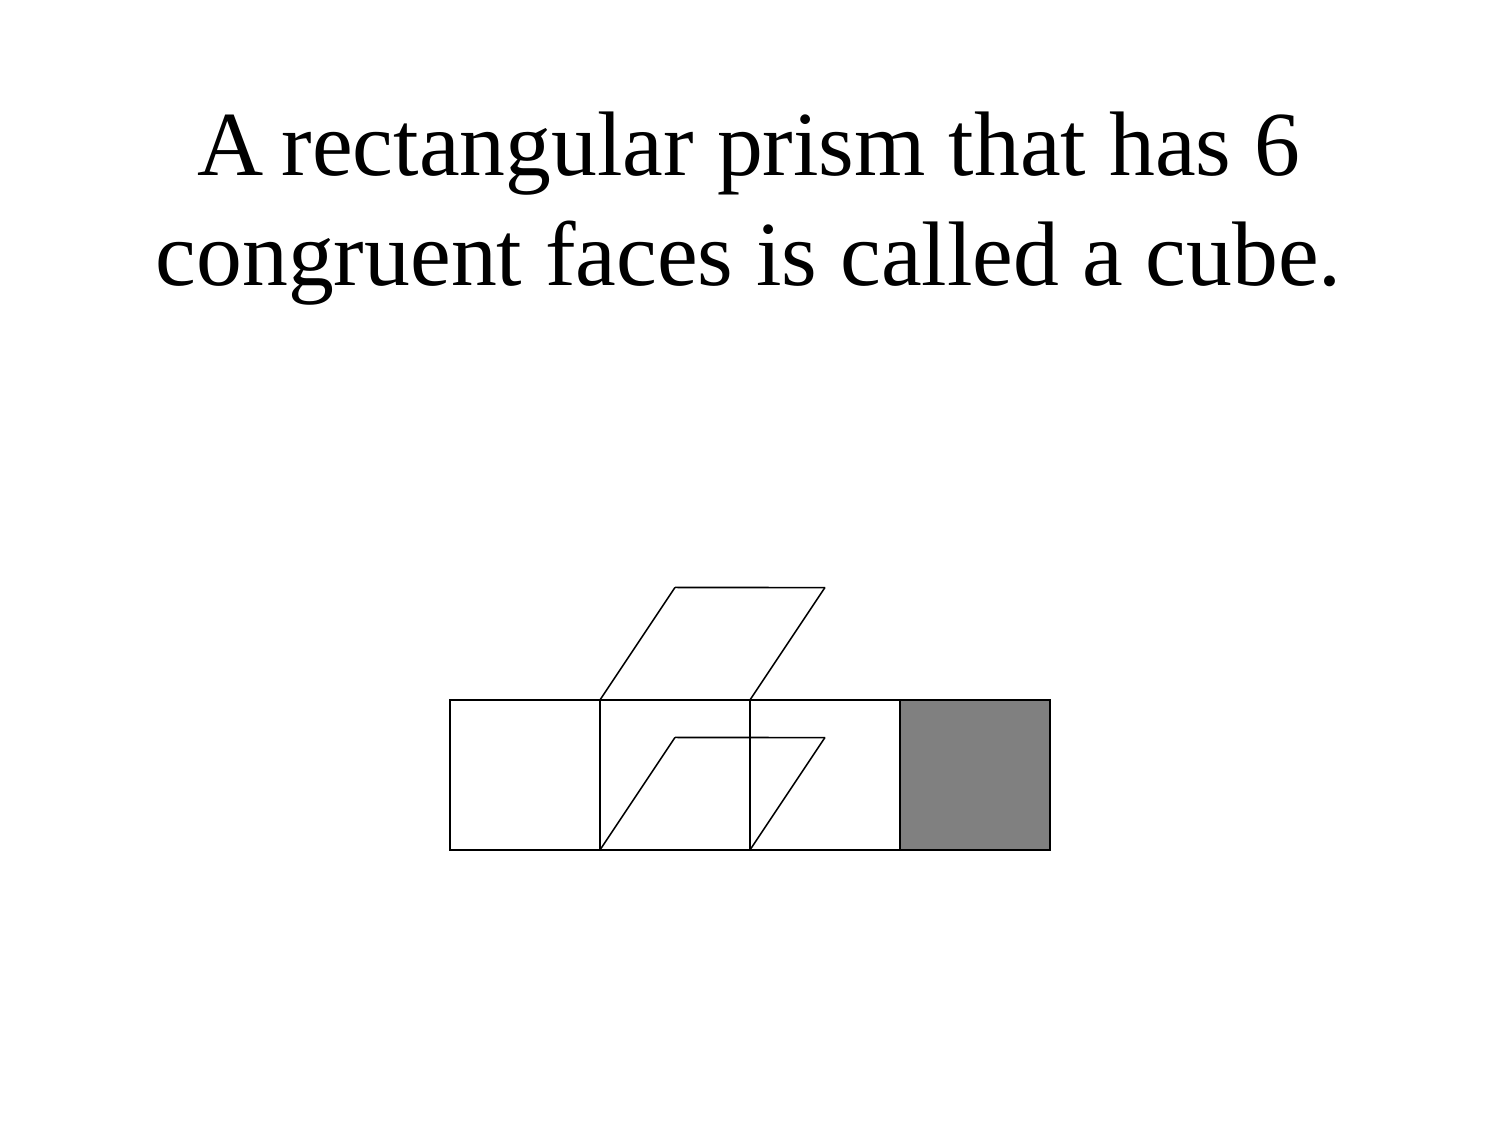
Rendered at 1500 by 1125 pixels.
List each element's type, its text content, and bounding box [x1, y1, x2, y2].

text_box [749, 699, 899, 850]
text_box [449, 699, 599, 850]
text_box A rectangular prism that has 6 congruent faces is called a cube. [112, 99, 1388, 288]
text_box [899, 699, 1050, 850]
text_box [599, 699, 749, 850]
